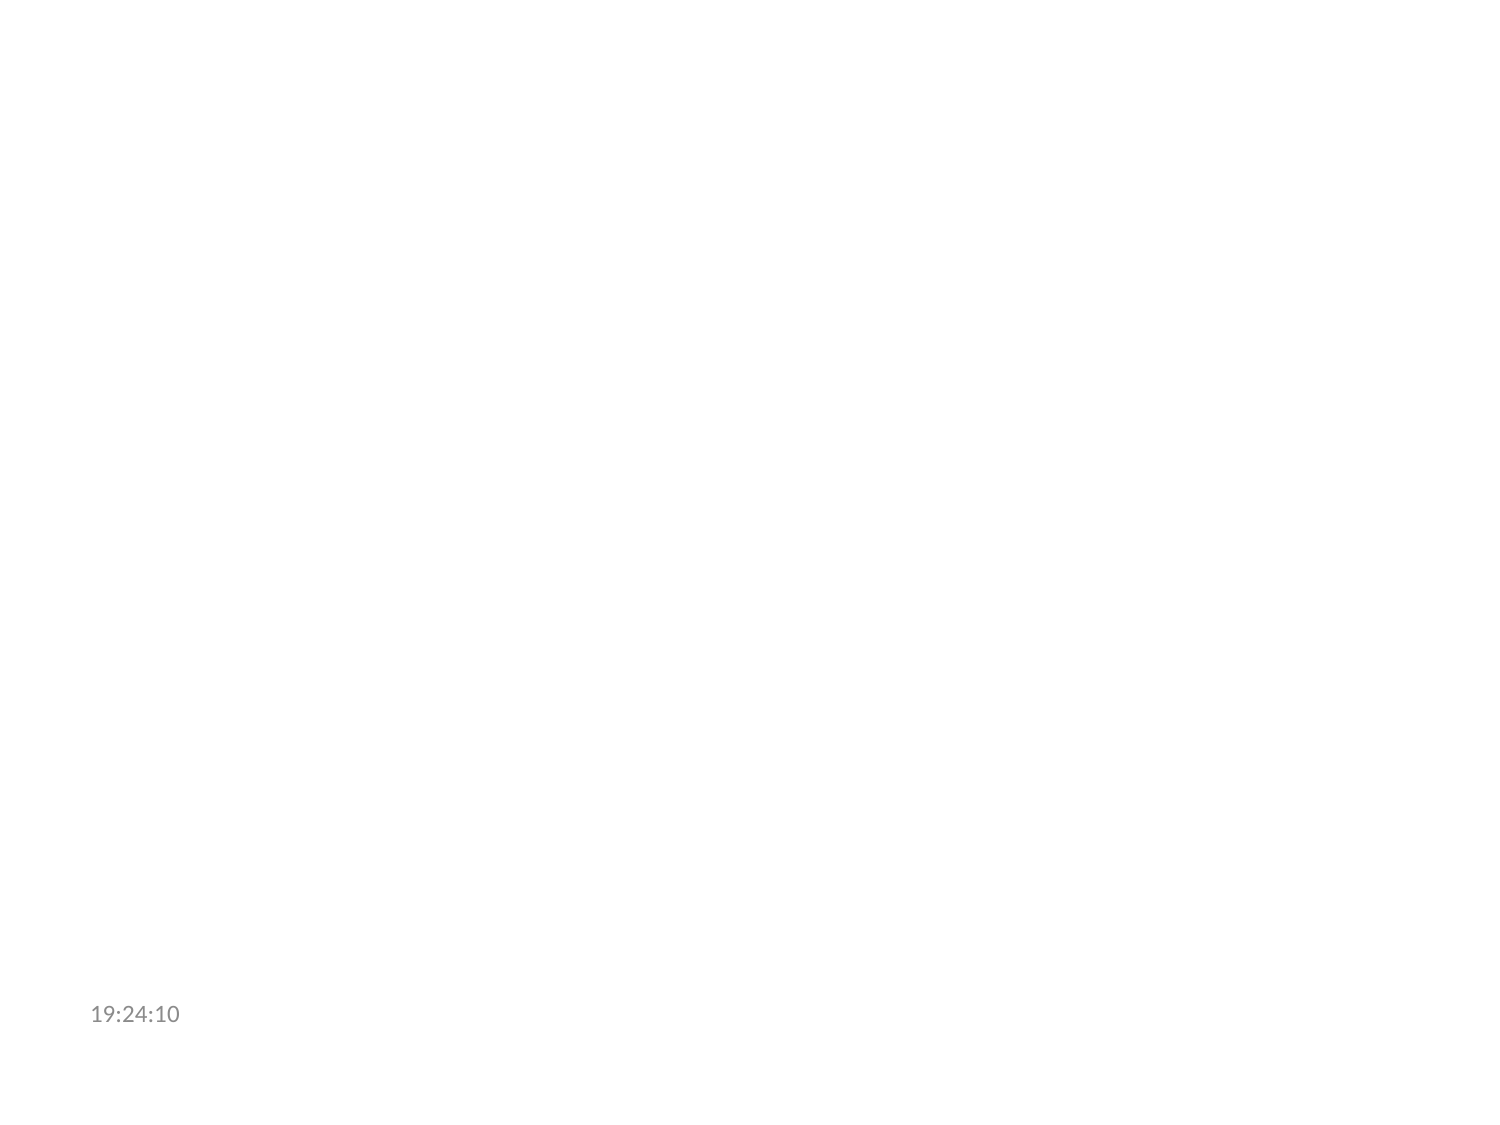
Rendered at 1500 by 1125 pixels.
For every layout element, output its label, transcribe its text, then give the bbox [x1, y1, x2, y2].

text_box 15:35:09 [75, 982, 425, 1043]
